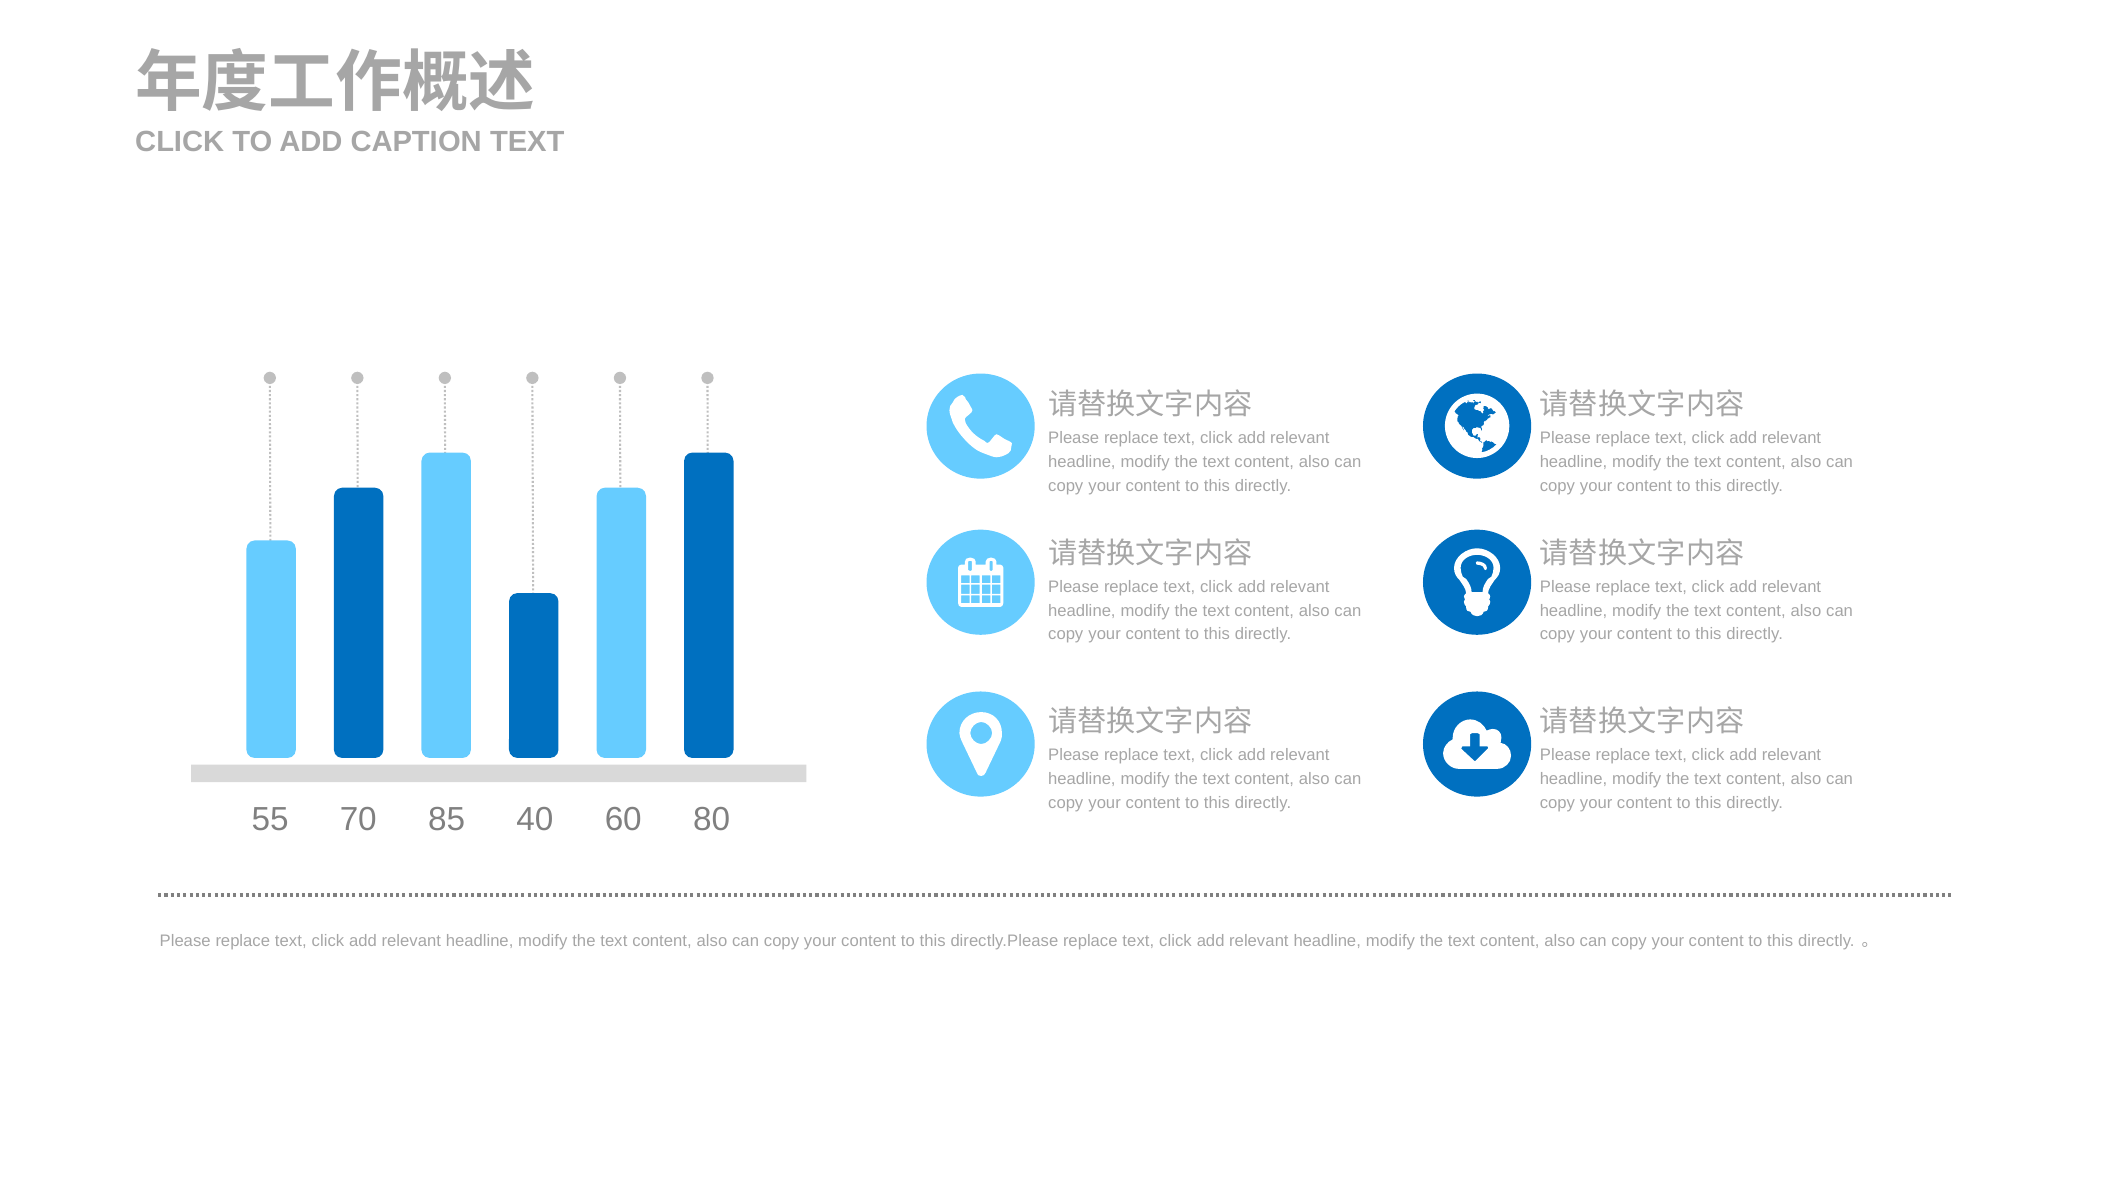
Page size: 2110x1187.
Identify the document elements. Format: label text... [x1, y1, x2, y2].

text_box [1539, 695, 1874, 811]
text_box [926, 373, 1035, 479]
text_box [1048, 527, 1383, 643]
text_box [1422, 529, 1532, 635]
text_box 60 [604, 789, 642, 837]
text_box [1422, 373, 1532, 479]
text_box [926, 529, 1035, 635]
text_box 70 [339, 789, 377, 837]
text_box 55 [251, 789, 289, 837]
text_box 40 [516, 789, 554, 837]
text_box 年度工作概述 [135, 38, 596, 119]
text_box Please replace text, click add relevant headline, modify the text content, also can copy your content to this directly.Please replace text, click add relevant headline, modify the text content, also can copy your content to this directly.。 [159, 925, 1950, 950]
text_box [596, 377, 646, 758]
text_box 85 [428, 789, 466, 837]
text_box 80 [692, 789, 731, 837]
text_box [1048, 378, 1392, 494]
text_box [509, 377, 559, 758]
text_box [684, 377, 734, 758]
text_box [333, 377, 384, 758]
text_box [421, 377, 471, 758]
text_box CLICK TO ADD CAPTION TEXT [135, 122, 596, 158]
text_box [1539, 527, 1874, 643]
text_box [926, 691, 1035, 797]
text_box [1539, 378, 1874, 494]
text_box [1422, 691, 1532, 797]
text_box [246, 377, 296, 758]
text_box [1048, 695, 1383, 811]
text_box [190, 763, 807, 783]
